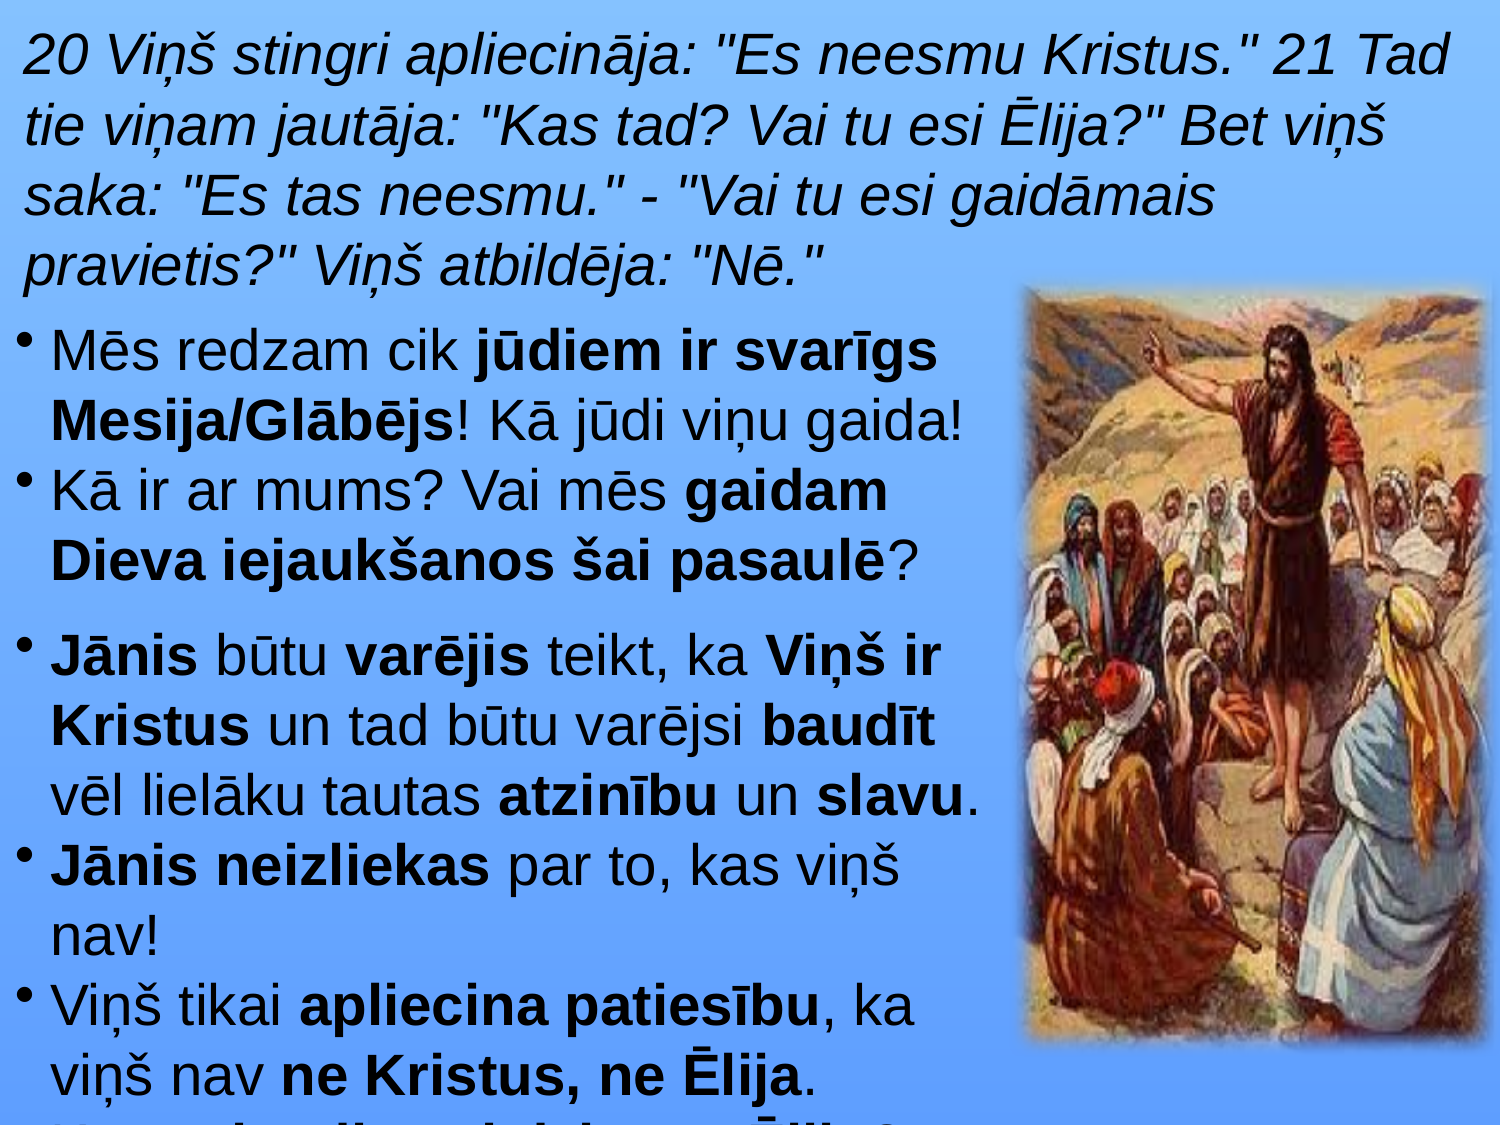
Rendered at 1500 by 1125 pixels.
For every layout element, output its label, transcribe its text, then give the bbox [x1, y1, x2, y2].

list 20 Viņš stingri apliecināja: "Es neesmu Kristus." 21 Tad tie viņam jautāja: "Kas tad? Vai tu esi Ēlija?" Bet viņš saka: "Es tas neesmu." - "Vai tu esi gaidāmais pravietis?" Viņš atbildēja: "Nē." [0, 0, 1500, 247]
text_box Mēs redzam cik jūdiem ir svarīgs Mesija/Glābējs! Kā jūdi viņu gaida! Kā ir ar mums? Vai mēs gaidam Dieva iejaukšanos šai pasaulē? Jānis būtu varējis teikt, ka Viņš ir Kristus un tad būtu varējsi baudīt vēl lielāku tautas atzinību un slavu. Jānis neizliekas par to, kas viņš nav! Viņš tikai apliecina patiesību, ka viņš nav ne Kristus, ne Ēlija. Kāpēc ļaudis salīdzina ar Ēliju? [0, 304, 1032, 1125]
picture [1009, 269, 1500, 1057]
